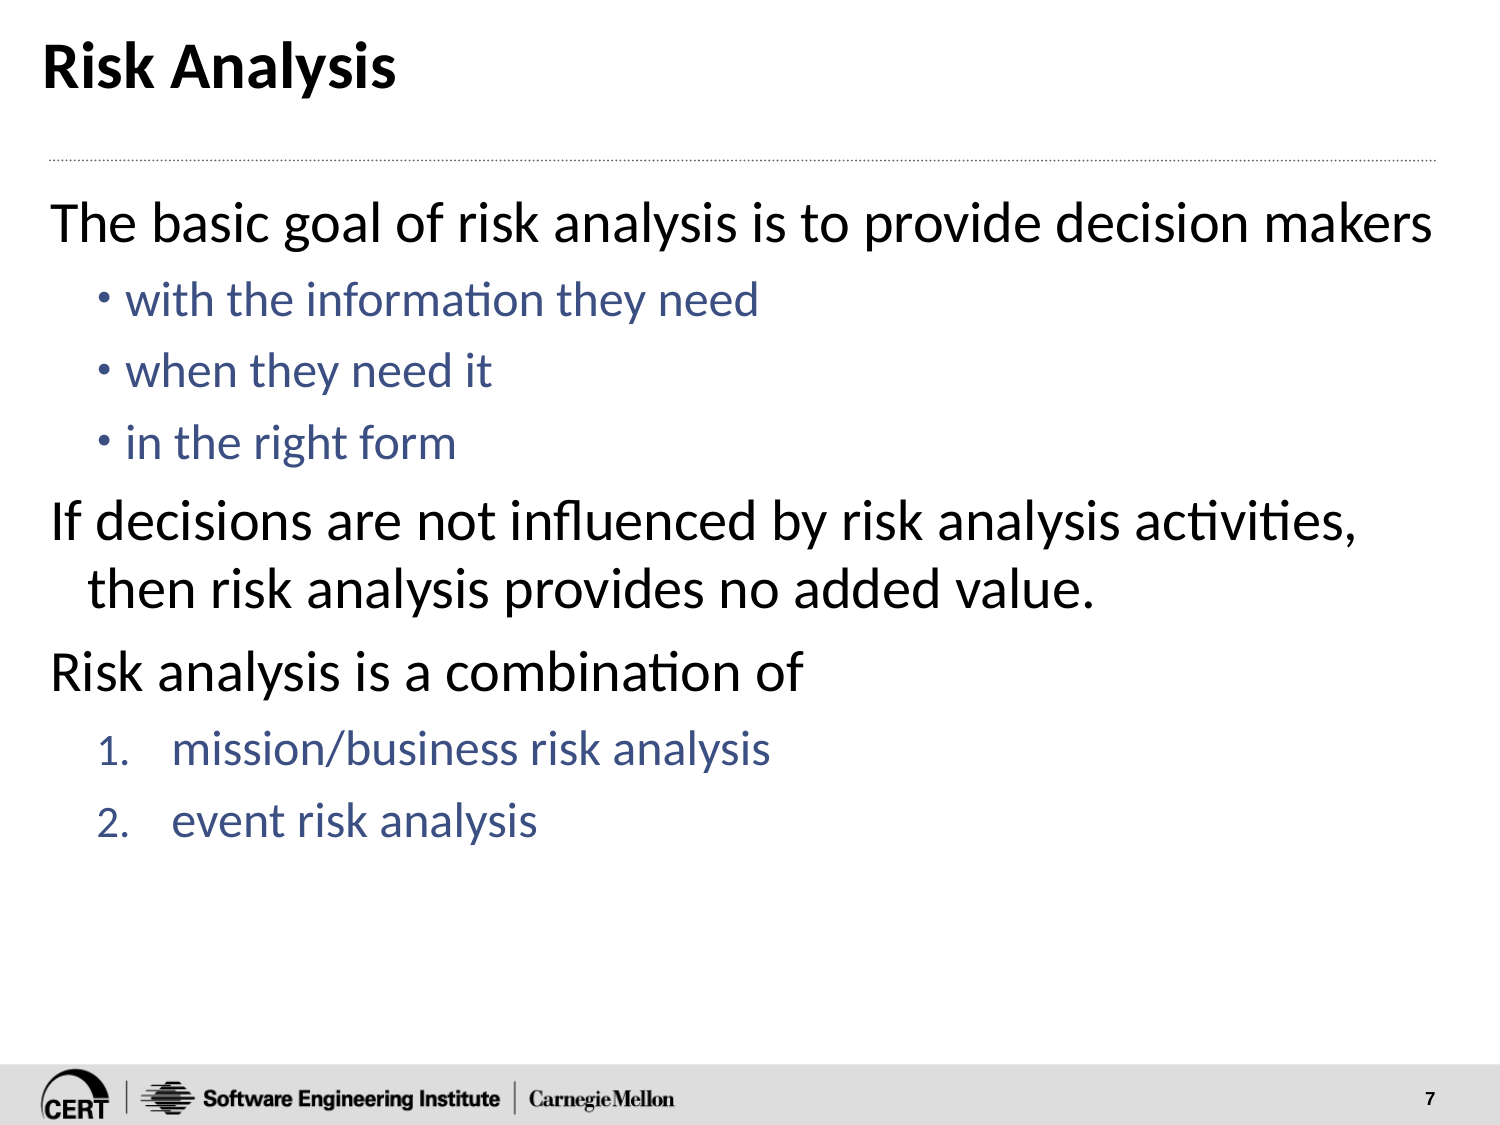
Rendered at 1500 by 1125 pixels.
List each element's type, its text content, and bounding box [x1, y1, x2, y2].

picture [24, 1065, 688, 1125]
list The basic goal of risk analysis is to provide decision makers with the information they need when they need it in the right form If decisions are not influenced by risk analysis activities, then risk analysis provides no added value. Risk analysis is a combination of mission/business risk analysis event risk analysis [49, 187, 1438, 1001]
title Risk Analysis [42, 37, 1434, 155]
